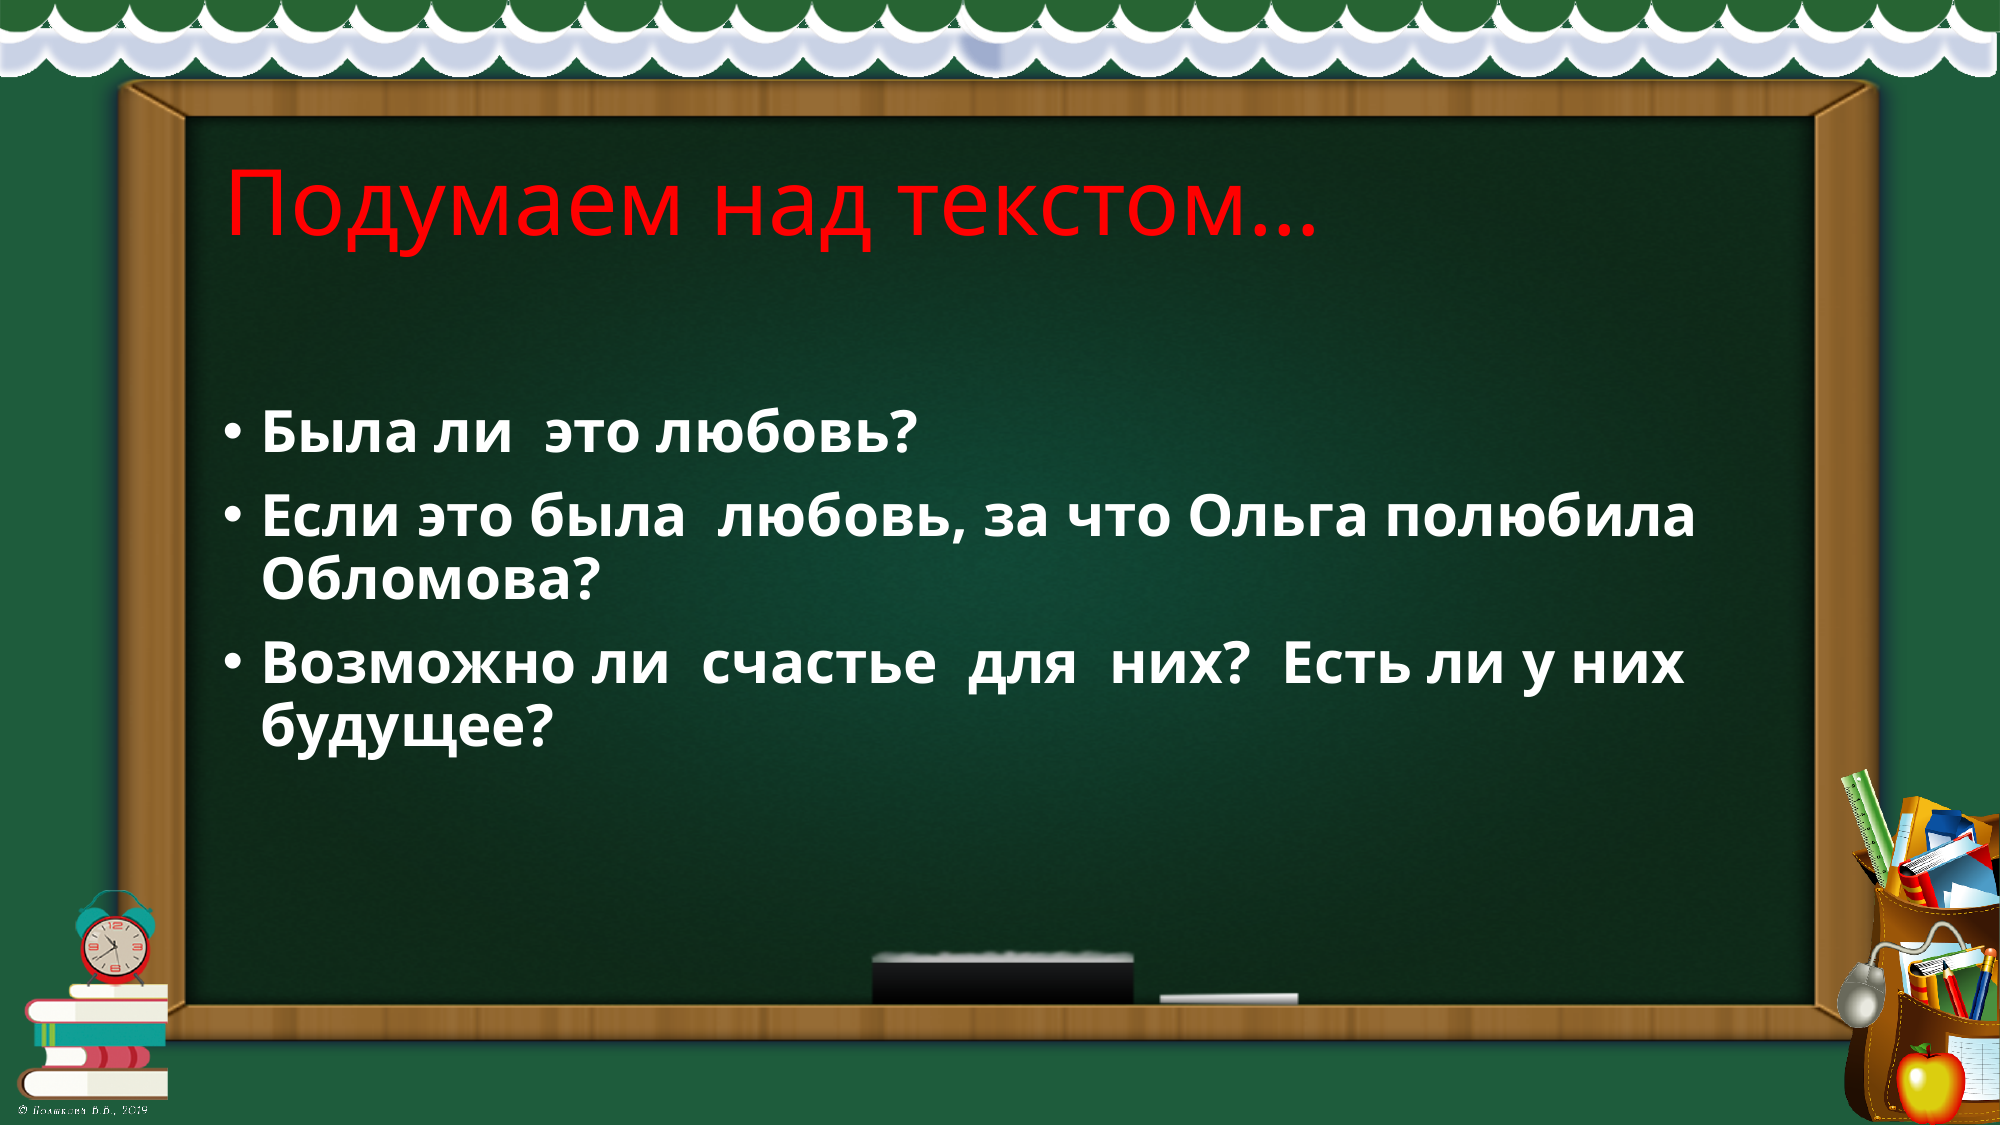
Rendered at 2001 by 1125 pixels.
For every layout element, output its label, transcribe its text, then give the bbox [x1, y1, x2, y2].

title Подумаем над текстом… [209, 119, 1796, 294]
picture [0, 0, 2000, 1125]
list Была ли это любовь? Если это была любовь, за что Ольга полюбила Обломова? Возможно ли счастье для них? Есть ли у них будущее? [207, 303, 1792, 1009]
